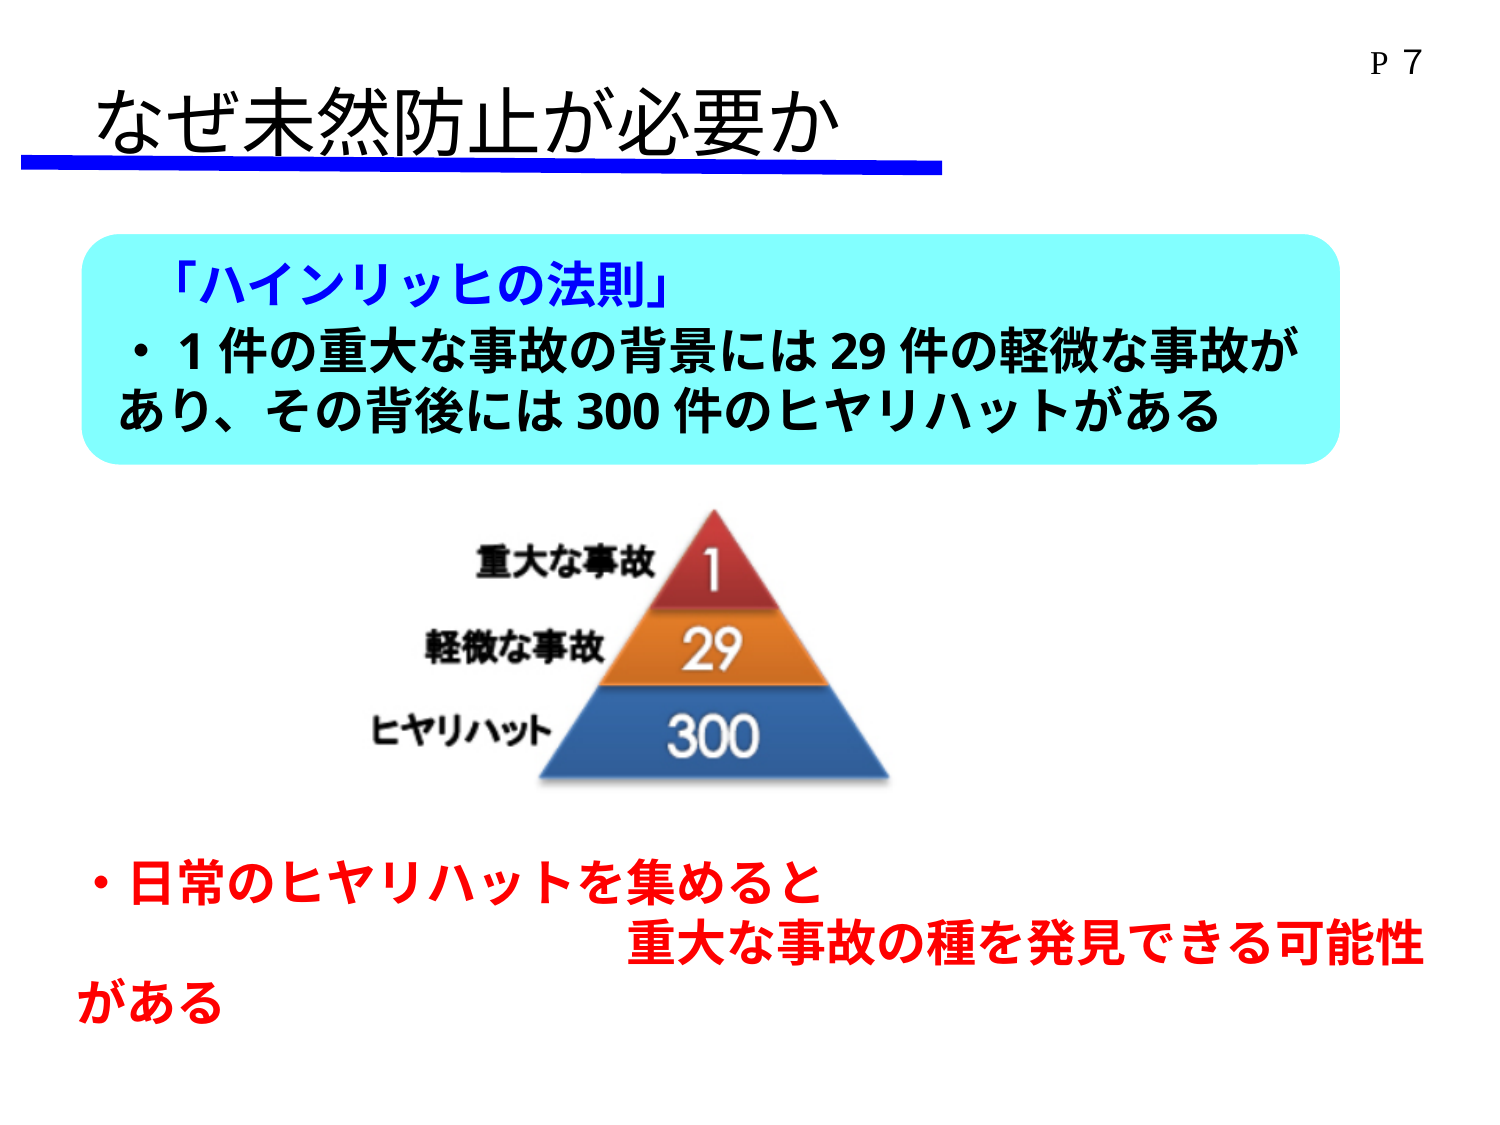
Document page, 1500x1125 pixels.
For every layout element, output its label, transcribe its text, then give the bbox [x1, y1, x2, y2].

picture [331, 477, 968, 822]
text_box 「ハインリッヒの法則」 [132, 246, 1061, 312]
text_box ・1件の重大な事故の背景には29件の軽微な事故があり、その背後には300件のヒヤリハットがある [101, 312, 1362, 448]
text_box P７ [1355, 33, 1462, 89]
text_box なぜ未然防止が必要か [31, 67, 902, 173]
text_box ・日常のヒヤリハットを集めると 重大な事故の種を発見できる可能性がある [61, 843, 1467, 1039]
text_box [80, 233, 1342, 466]
